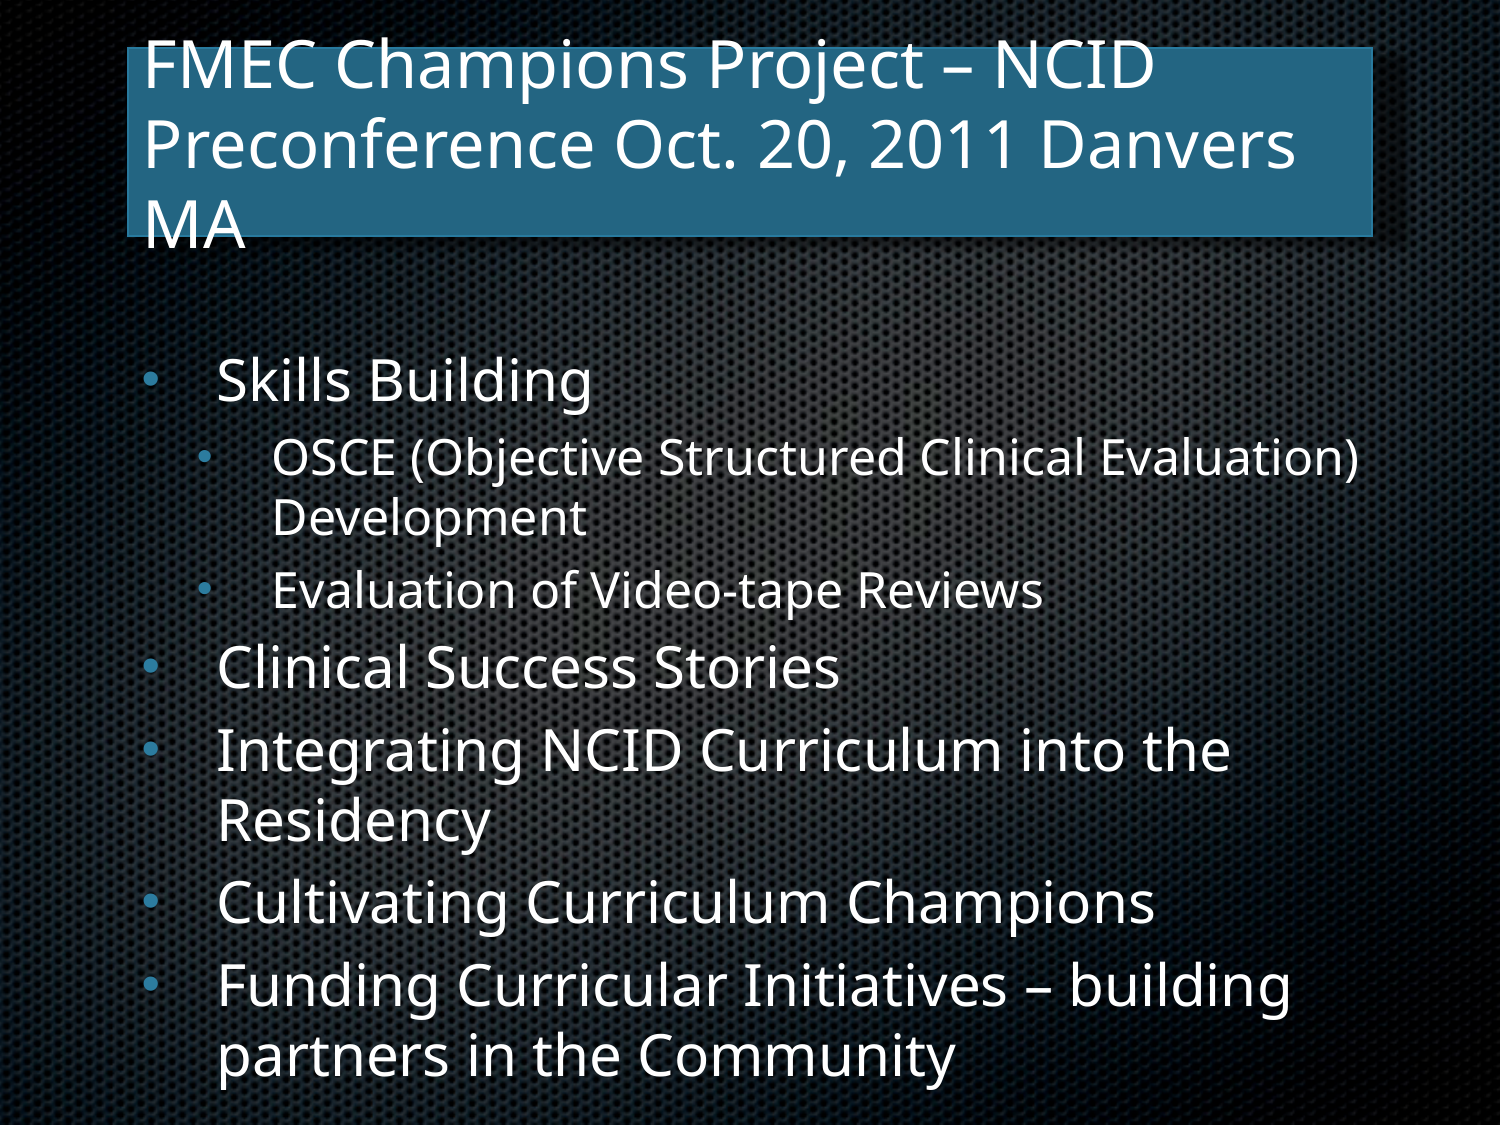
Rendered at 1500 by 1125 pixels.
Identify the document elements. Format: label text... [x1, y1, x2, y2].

title FMEC Champions Project – NCID Preconference Oct. 20, 2011 Danvers MA [127, 47, 1373, 237]
picture [0, 0, 1500, 1125]
list Skills Building OSCE (Objective Structured Clinical Evaluation) Development Evaluation of Video-tape Reviews Clinical Success Stories Integrating NCID Curriculum into the Residency Cultivating Curriculum Champions Funding Curricular Initiatives – building partners in the Community [69, 335, 1424, 994]
